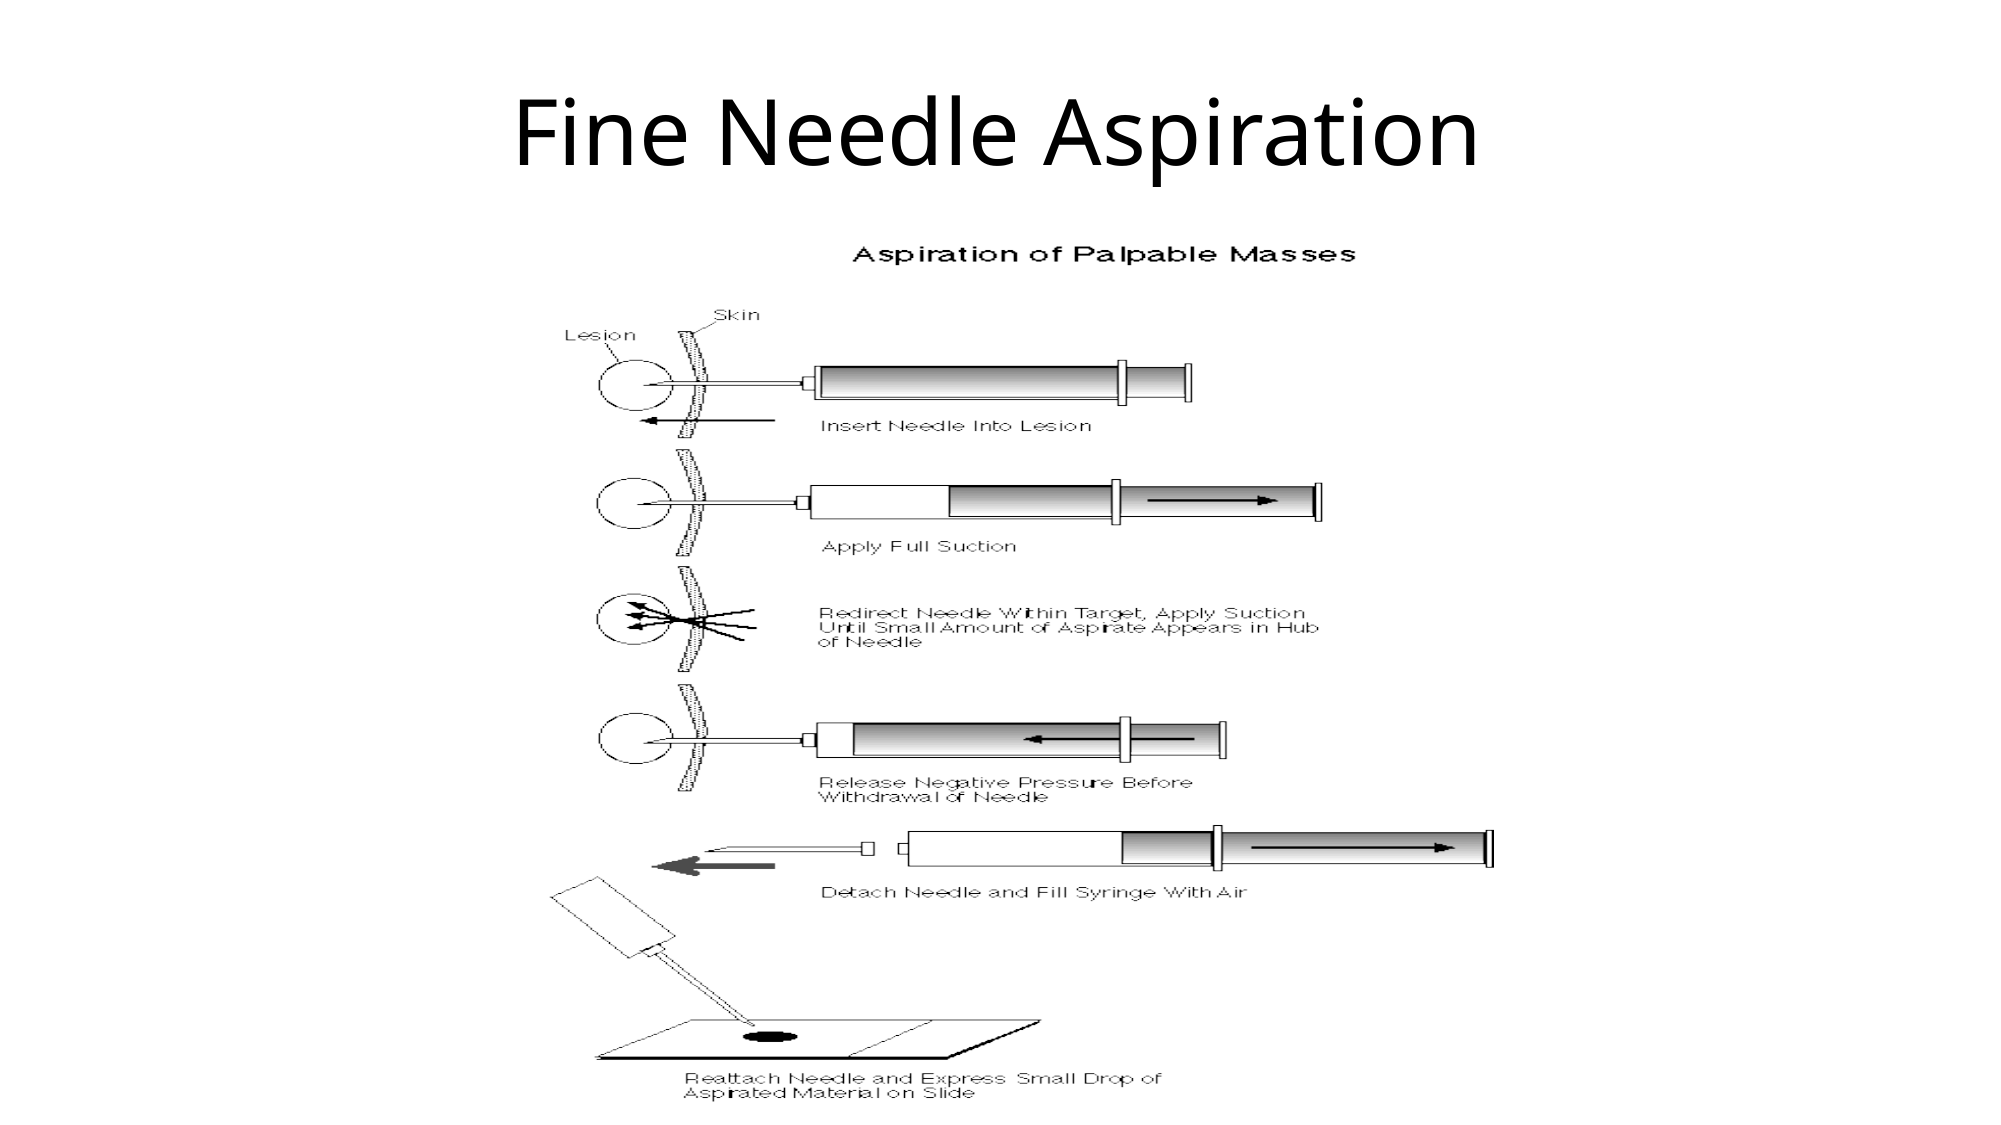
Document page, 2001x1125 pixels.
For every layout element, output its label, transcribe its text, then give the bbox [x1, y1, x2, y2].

title Fine Needle Aspiration [134, 27, 1860, 245]
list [548, 244, 1494, 1103]
